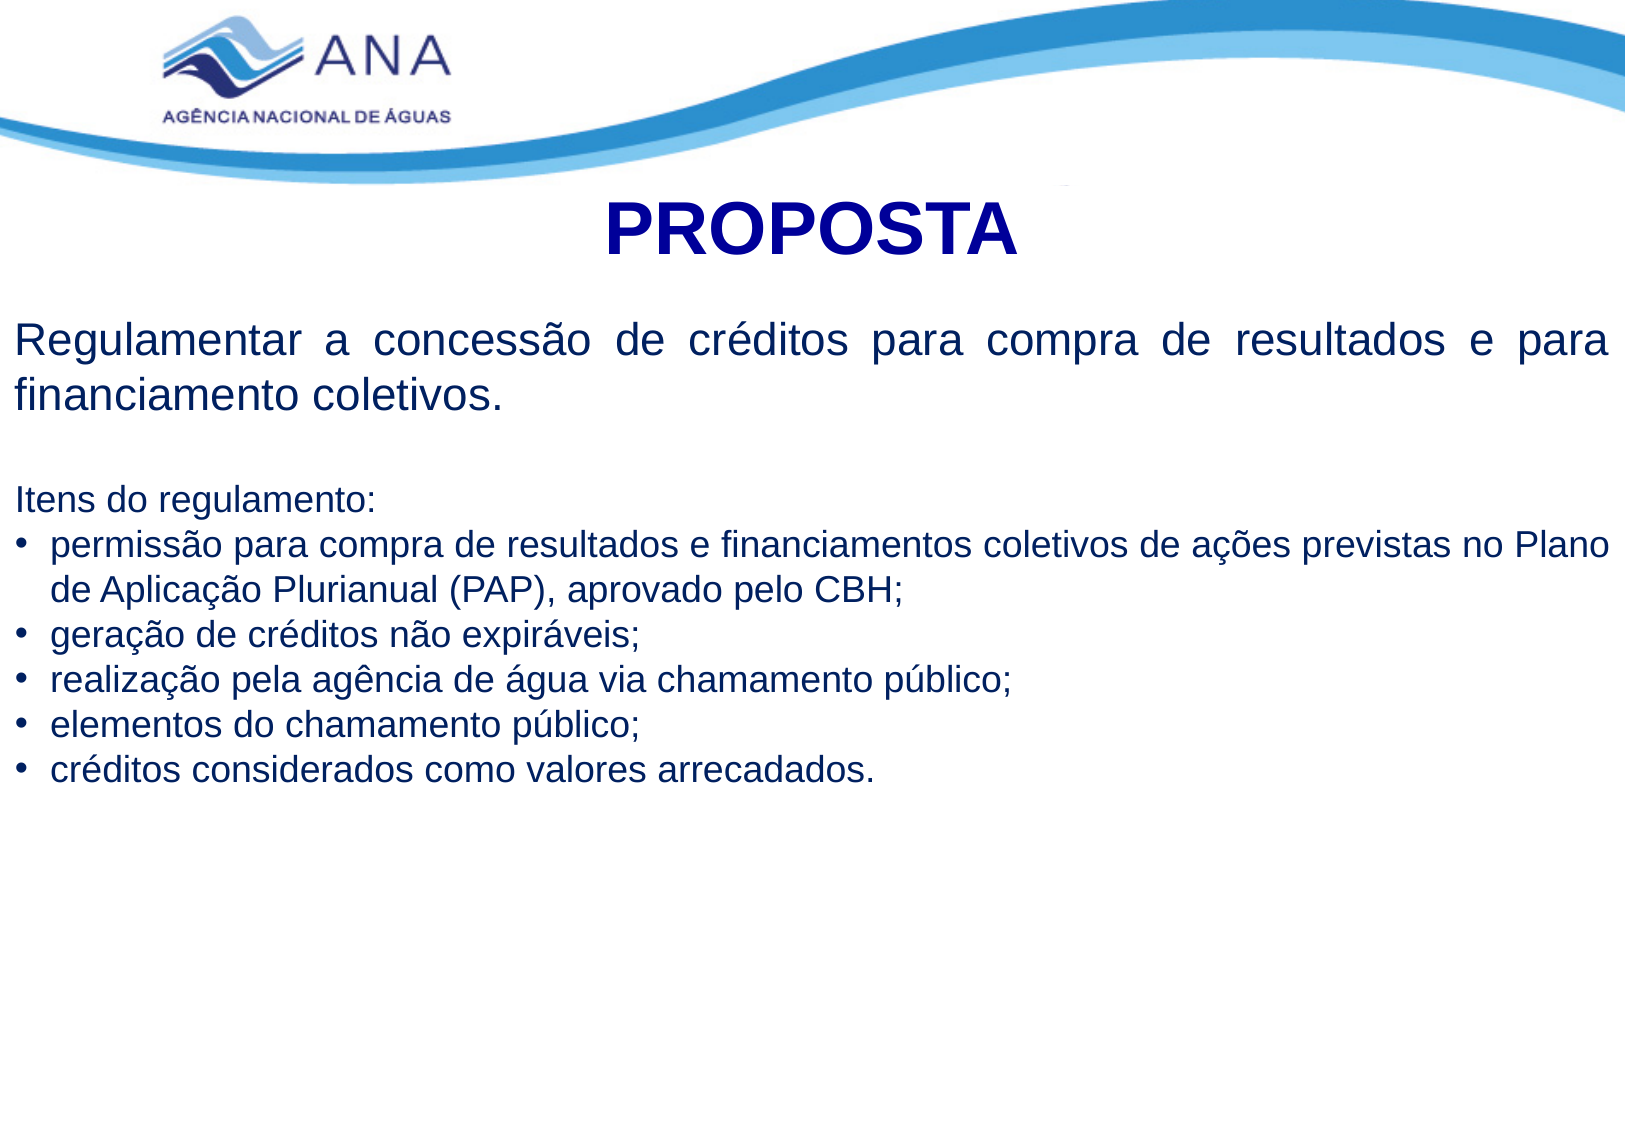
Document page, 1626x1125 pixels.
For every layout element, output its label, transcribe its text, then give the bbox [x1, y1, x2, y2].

picture [0, 0, 1625, 172]
text_box PROPOSTA [0, 172, 1625, 303]
text_box Regulamentar a concessão de créditos para compra de resultados e para financiamento coletivos. Itens do regulamento: permissão para compra de resultados e financiamentos coletivos de ações previstas no Plano de Aplicação Plurianual (PAP), aprovado pelo CBH; geração de créditos não expiráveis; realização pela agência de água via chamamento público; elementos do chamamento público; créditos considerados como valores arrecadados. [0, 303, 1625, 1125]
